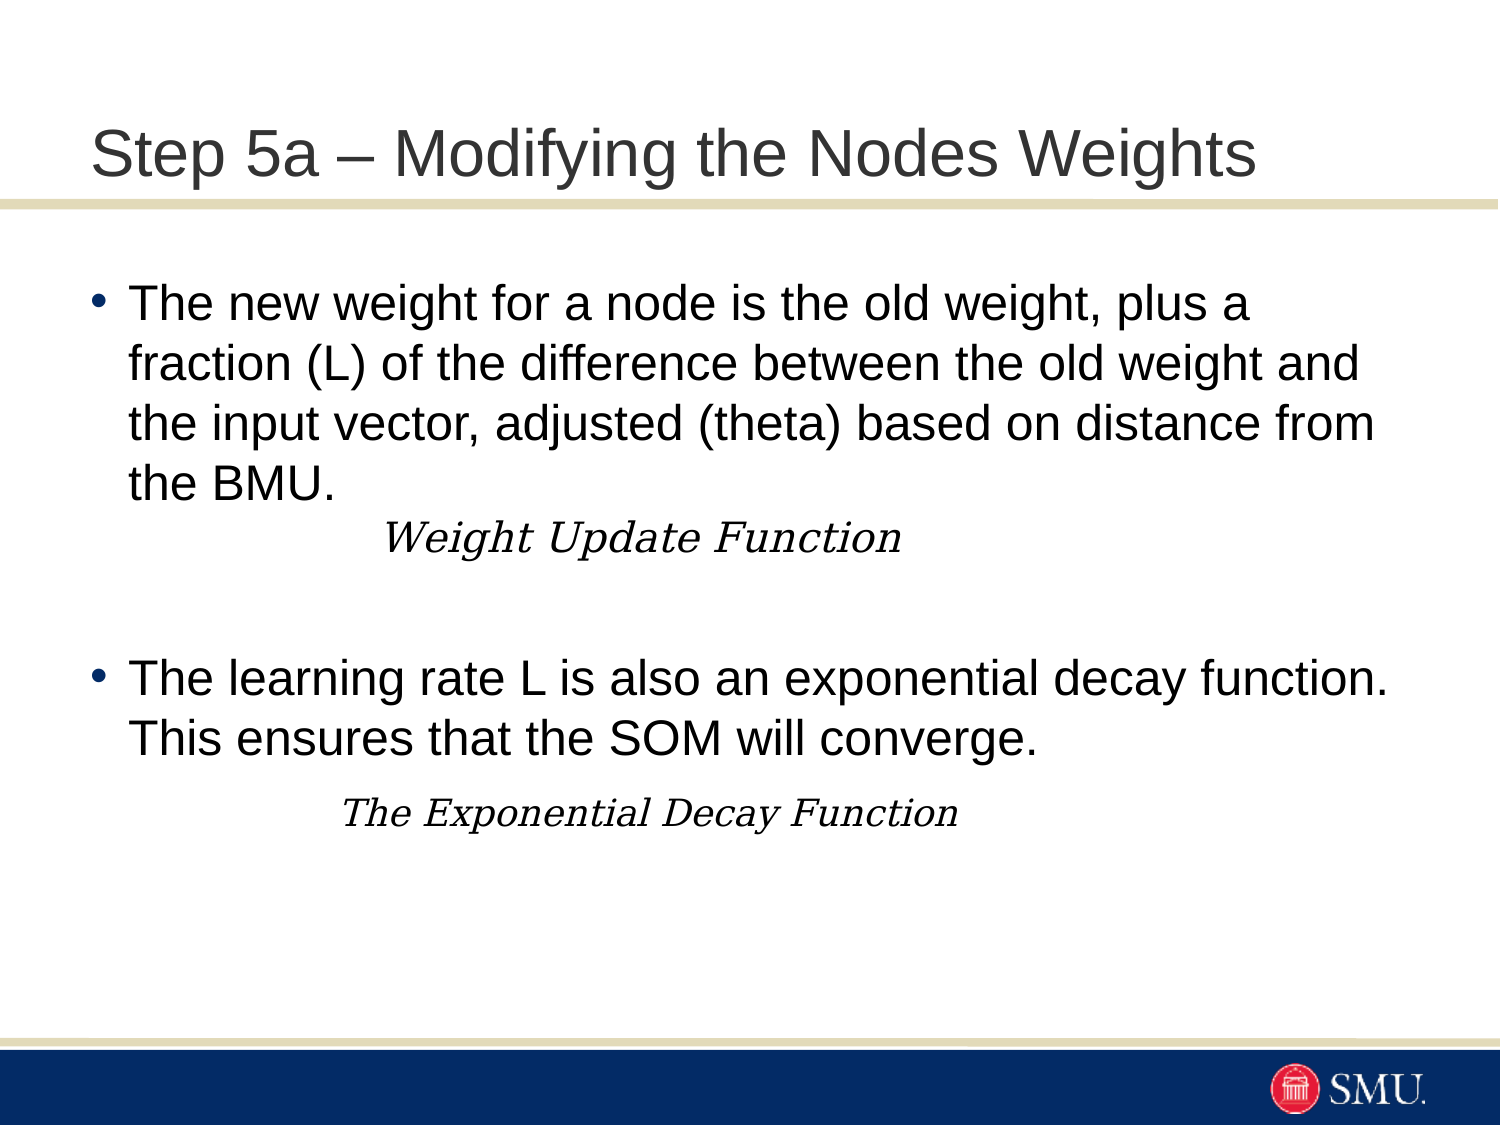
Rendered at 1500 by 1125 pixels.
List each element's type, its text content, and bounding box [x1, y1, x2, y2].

title Step 5a – Modifying the Nodes Weights [75, 9, 1425, 198]
list The new weight for a node is the old weight, plus a fraction (L) of the difference between the old weight and the input vector, adjusted (theta) based on distance from the BMU. The learning rate L is also an exponential decay function. This ensures that the SOM will converge. [75, 262, 1425, 1005]
picture [1270, 1063, 1425, 1114]
